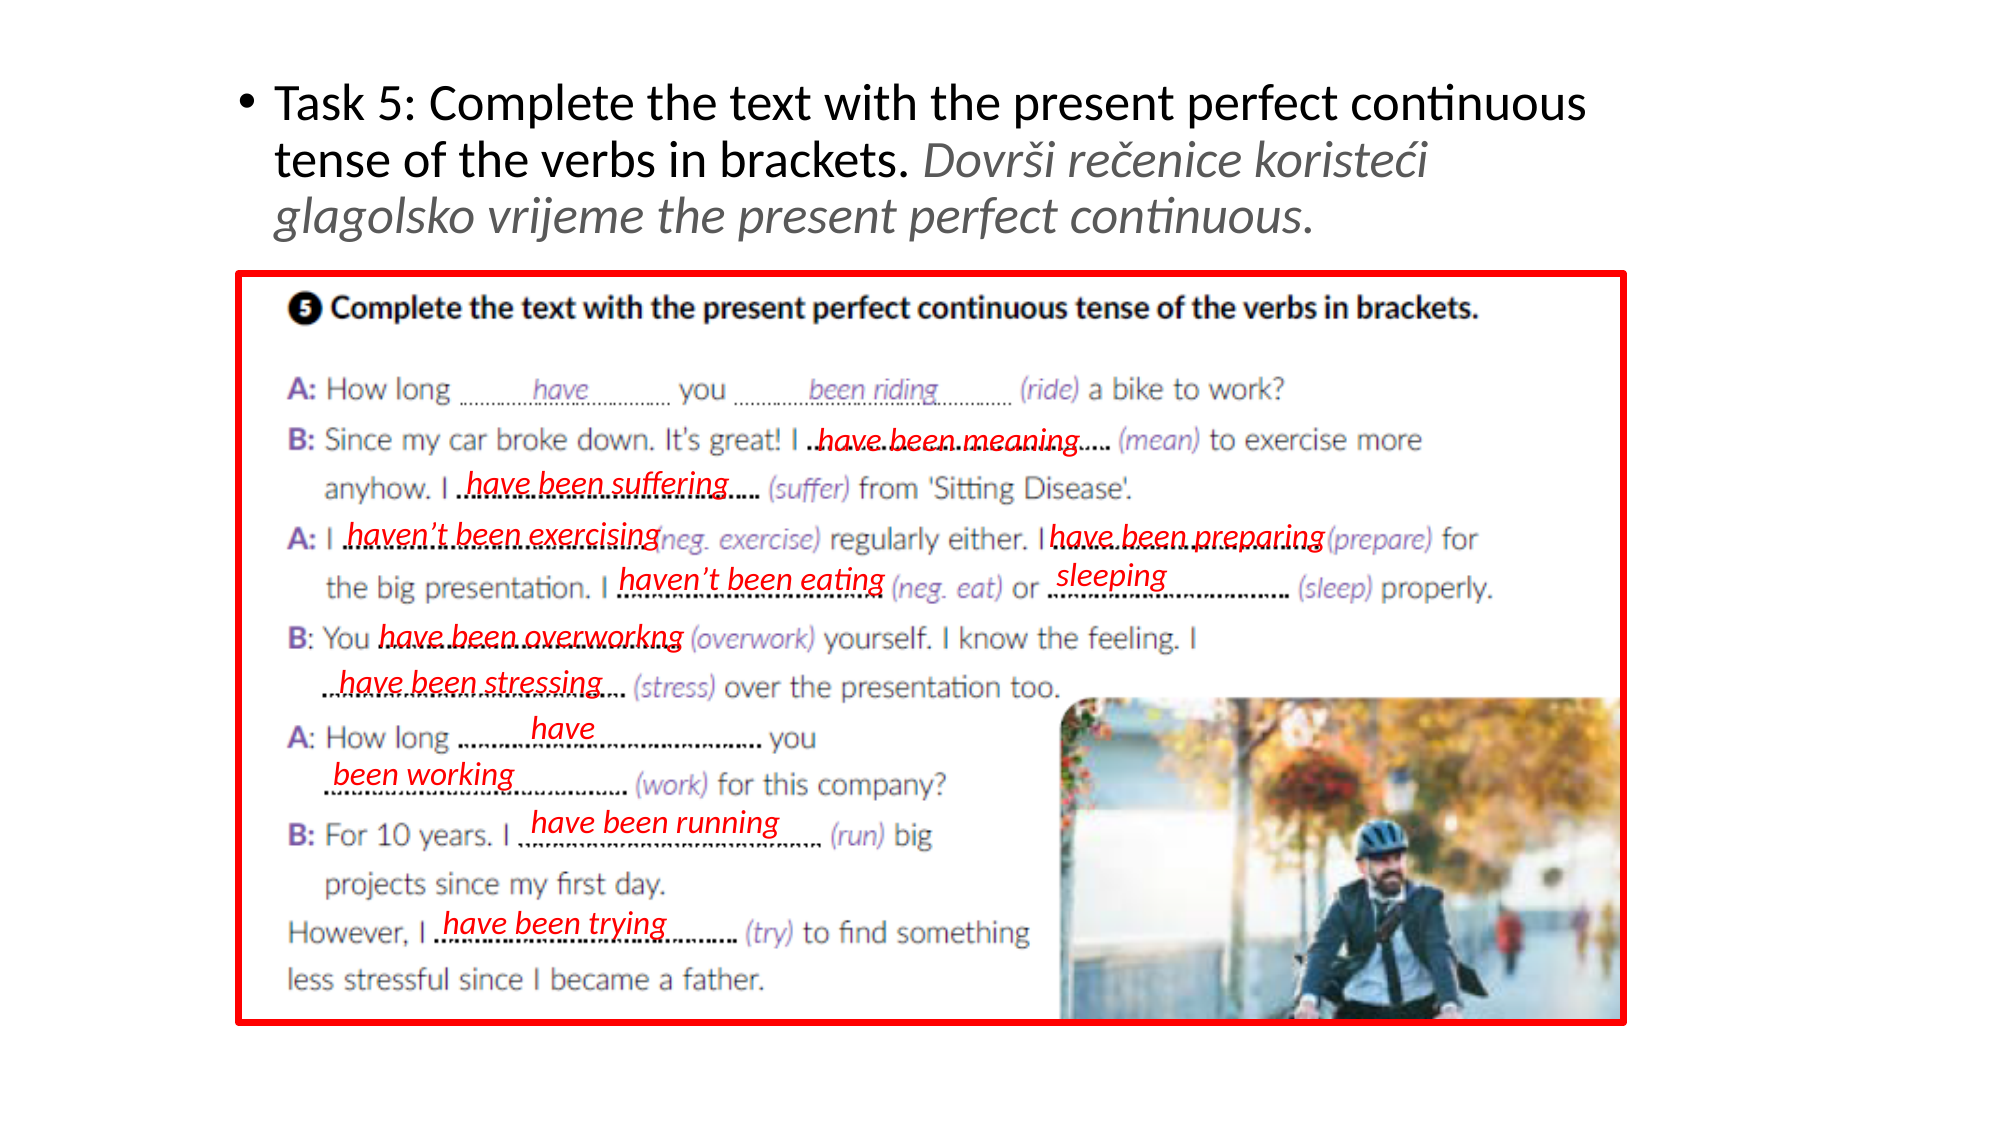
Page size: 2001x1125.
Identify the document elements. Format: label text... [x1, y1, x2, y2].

picture [241, 276, 1621, 1020]
list Task 5: Complete the text with the present perfect continuous tense of the verbs in brackets. Dovrši rečenice koristeći glagolsko vrijeme the present perfect continuous. [222, 67, 1655, 255]
